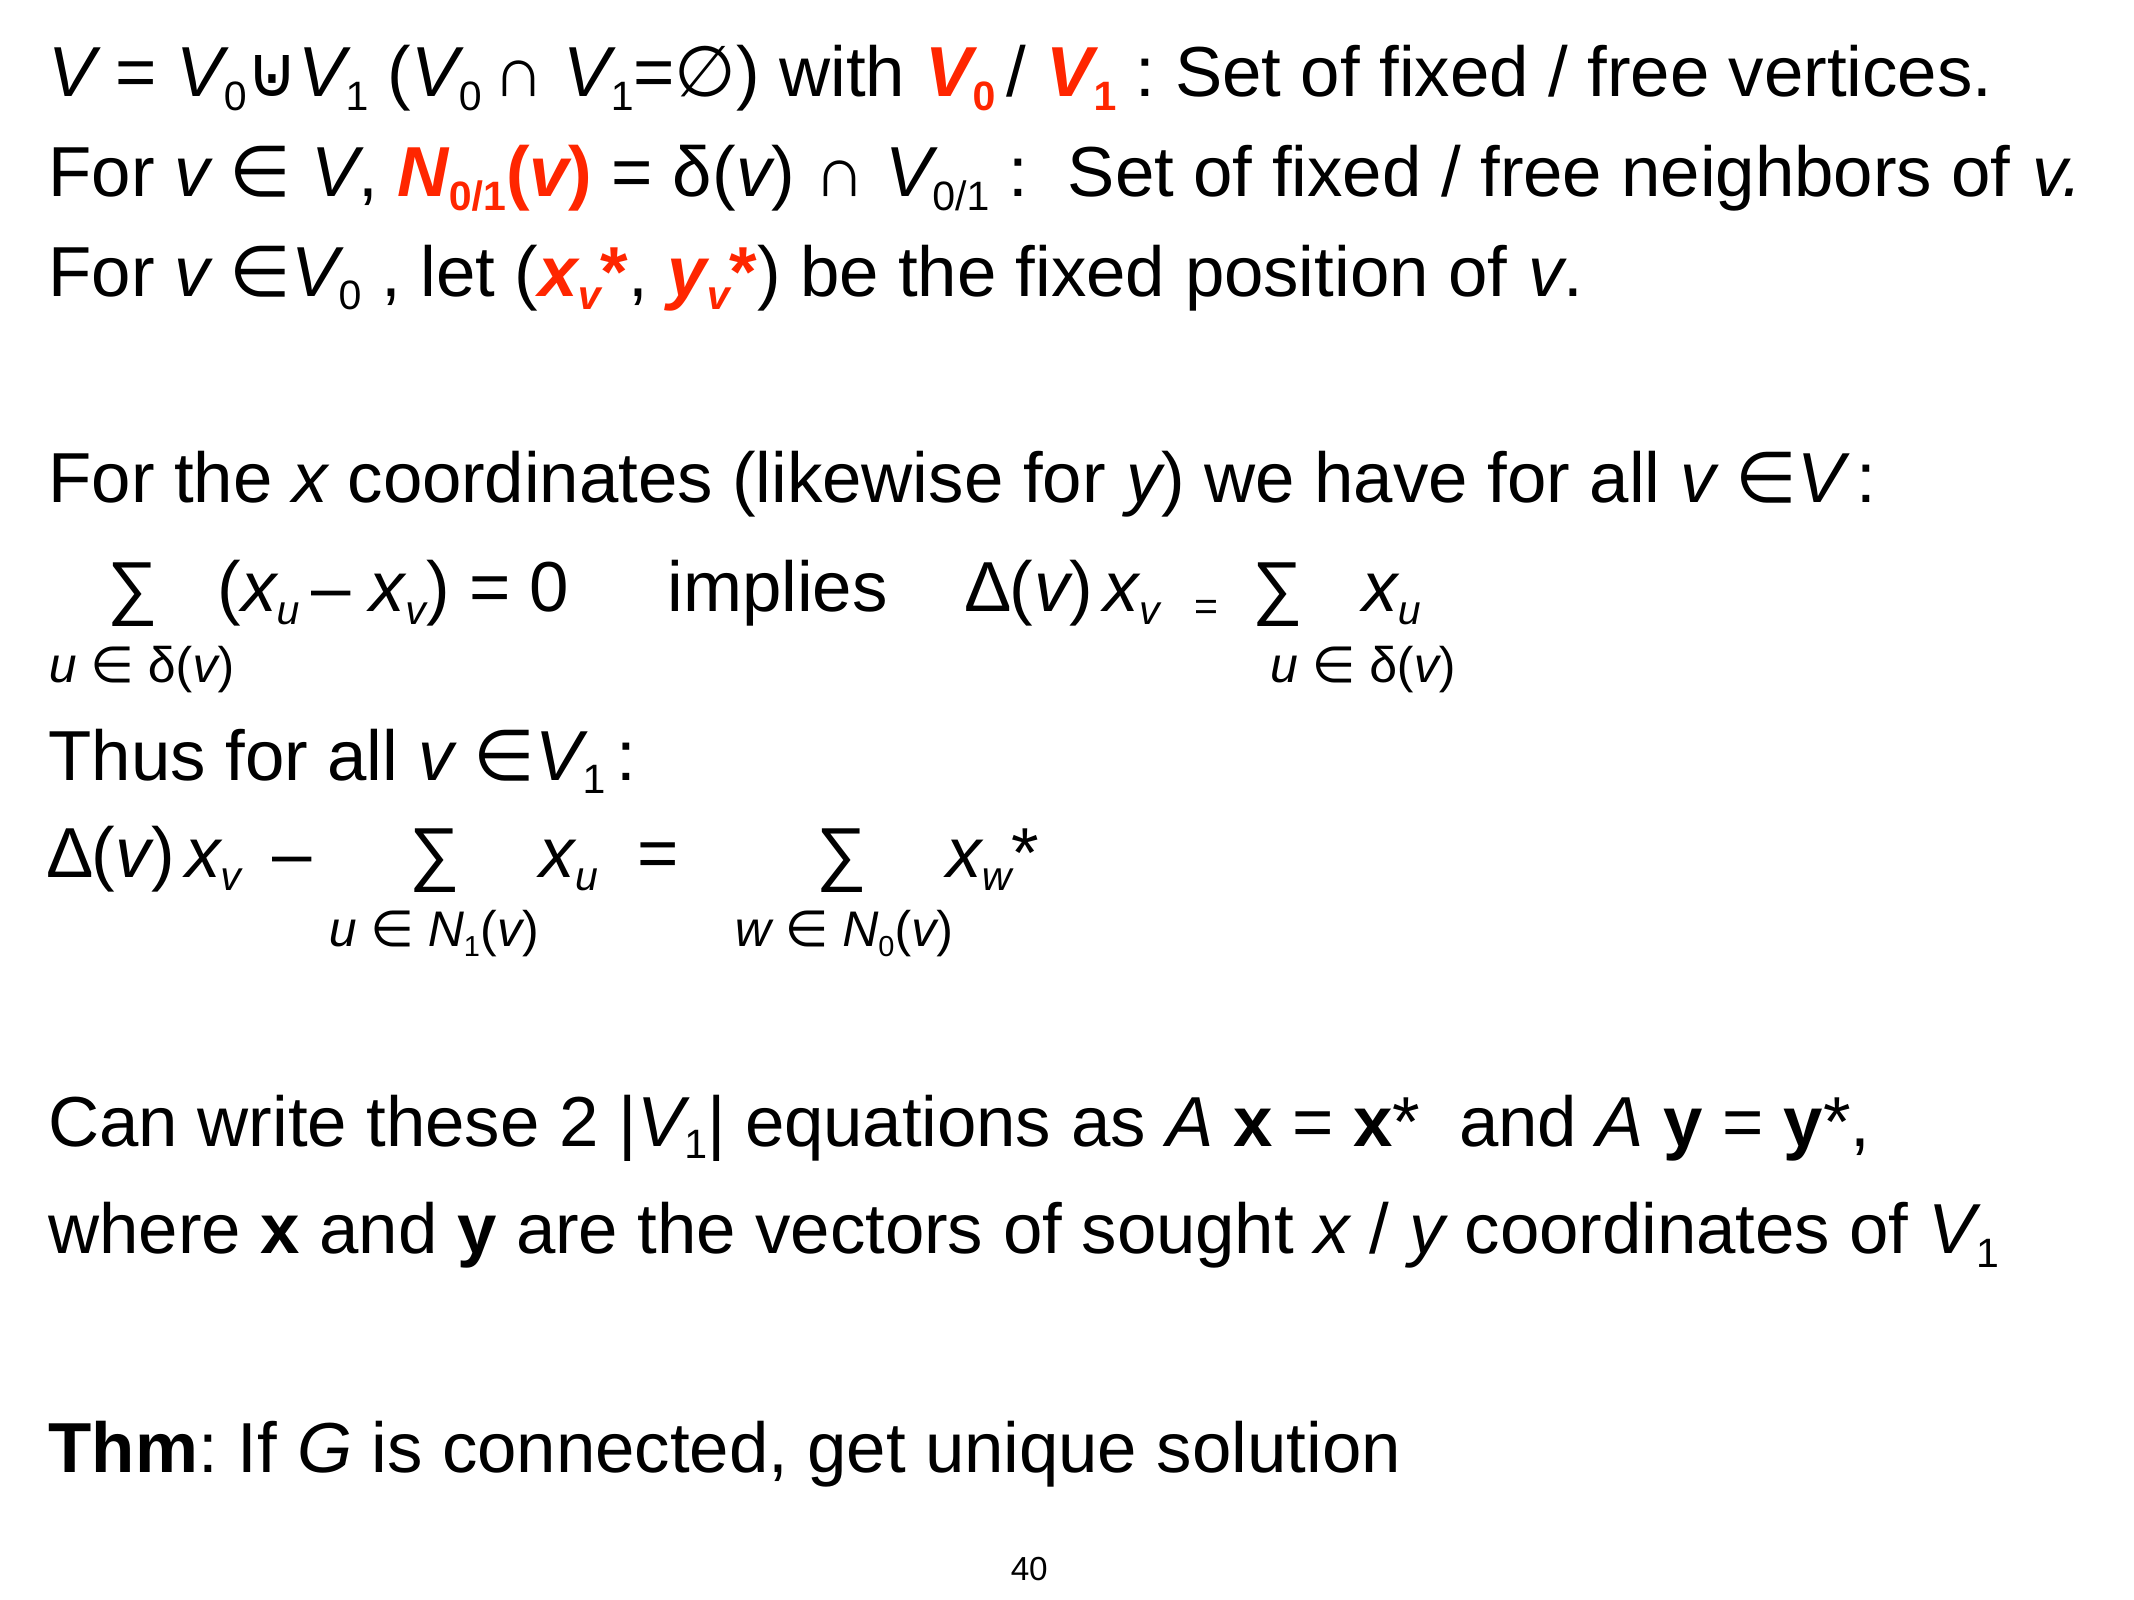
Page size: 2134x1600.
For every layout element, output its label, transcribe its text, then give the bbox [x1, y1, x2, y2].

list V = V0⊍V1 (V0 ∩ V1=∅) with V0 / V1 : Set of fixed / free vertices. For v ∈ V, N0/1(v) = δ(v) ∩ V0/1 : Set of fixed / free neighbors of v. For v ∈V0 , let (xv*, yv*) be the fixed position of v. For the x coordinates (likewise for y) we have for all v ∈V : ∑ (xu – xv) = 0 implies ∆(v) xv = ∑ xu u ∈ δ(v) u ∈ δ(v) Thus for all v ∈V1 : ∆(v) xv – ∑ xu = ∑ xw* u ∈ N1(v) w ∈ N0(v) Can write these 2 |V1| equations as A x = x* and A y = y*, where x and y are the vectors of sought x / y coordinates of V1 Thm: If G is connected, get unique solution [48, 29, 2134, 1591]
slide_number 40 [560, 1524, 1060, 1600]
